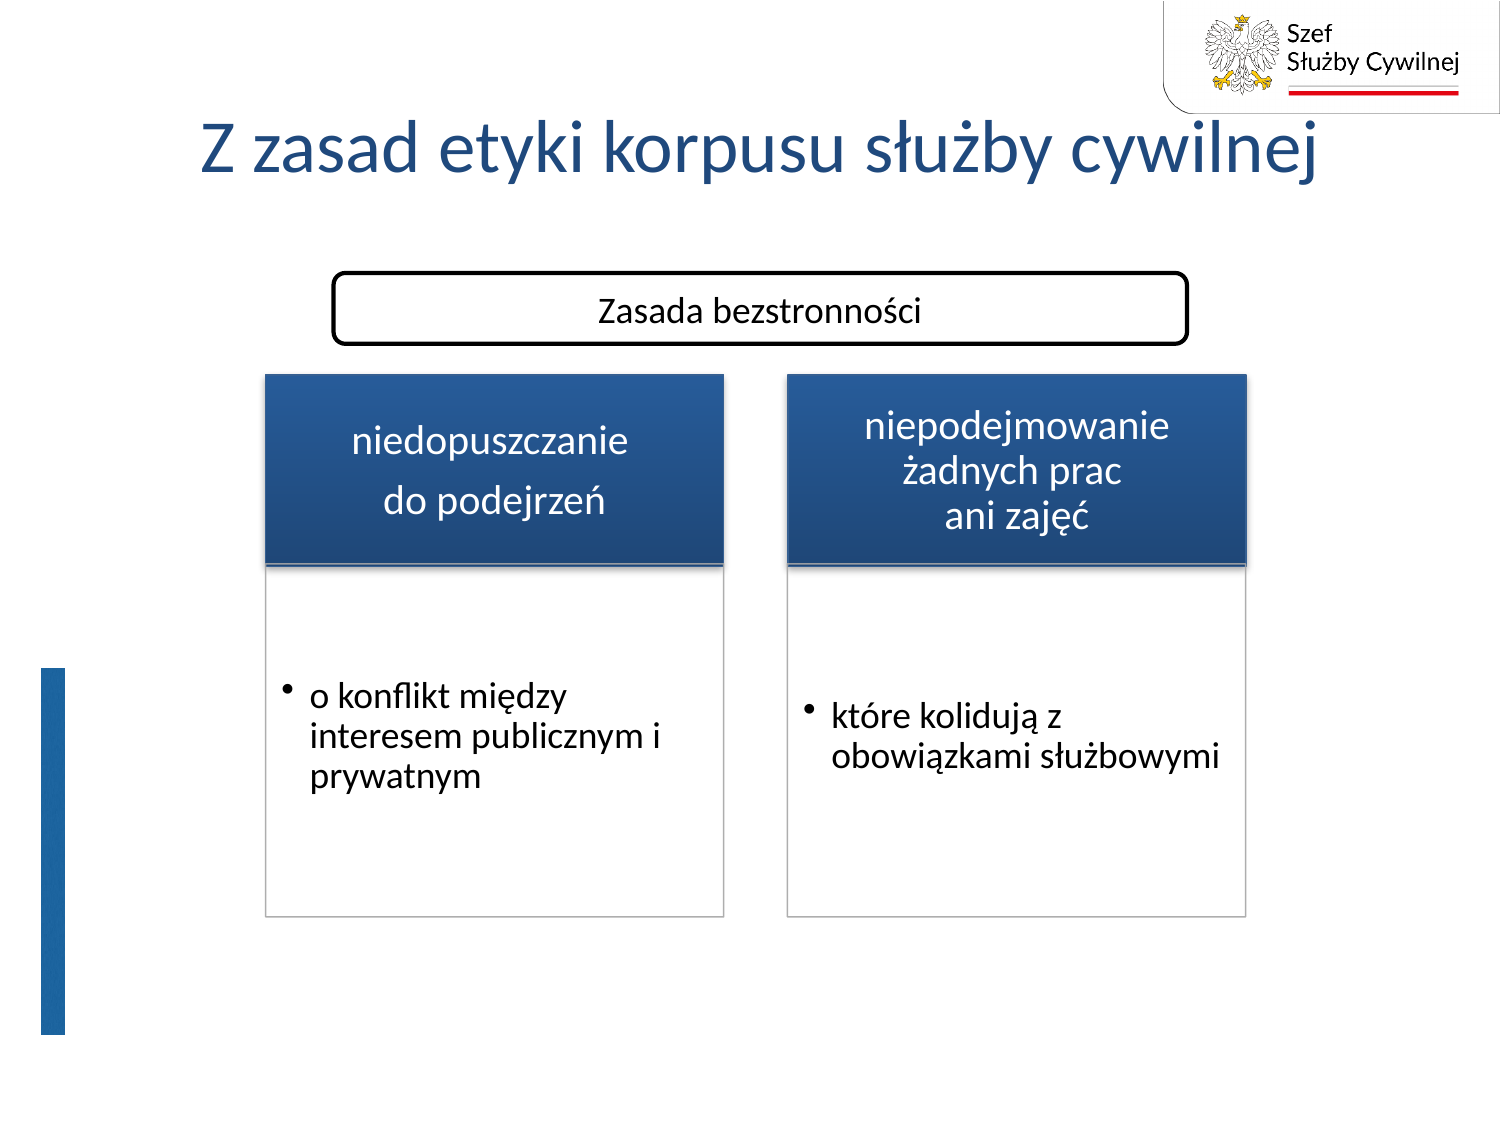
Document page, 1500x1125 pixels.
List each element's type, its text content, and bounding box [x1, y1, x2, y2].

picture [41, 668, 65, 1035]
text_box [265, 373, 1247, 918]
title Z zasad etyki korpusu służby cywilnej [109, 90, 1412, 215]
picture [1163, 0, 1500, 114]
text_box Zasada bezstronności [331, 270, 1190, 346]
